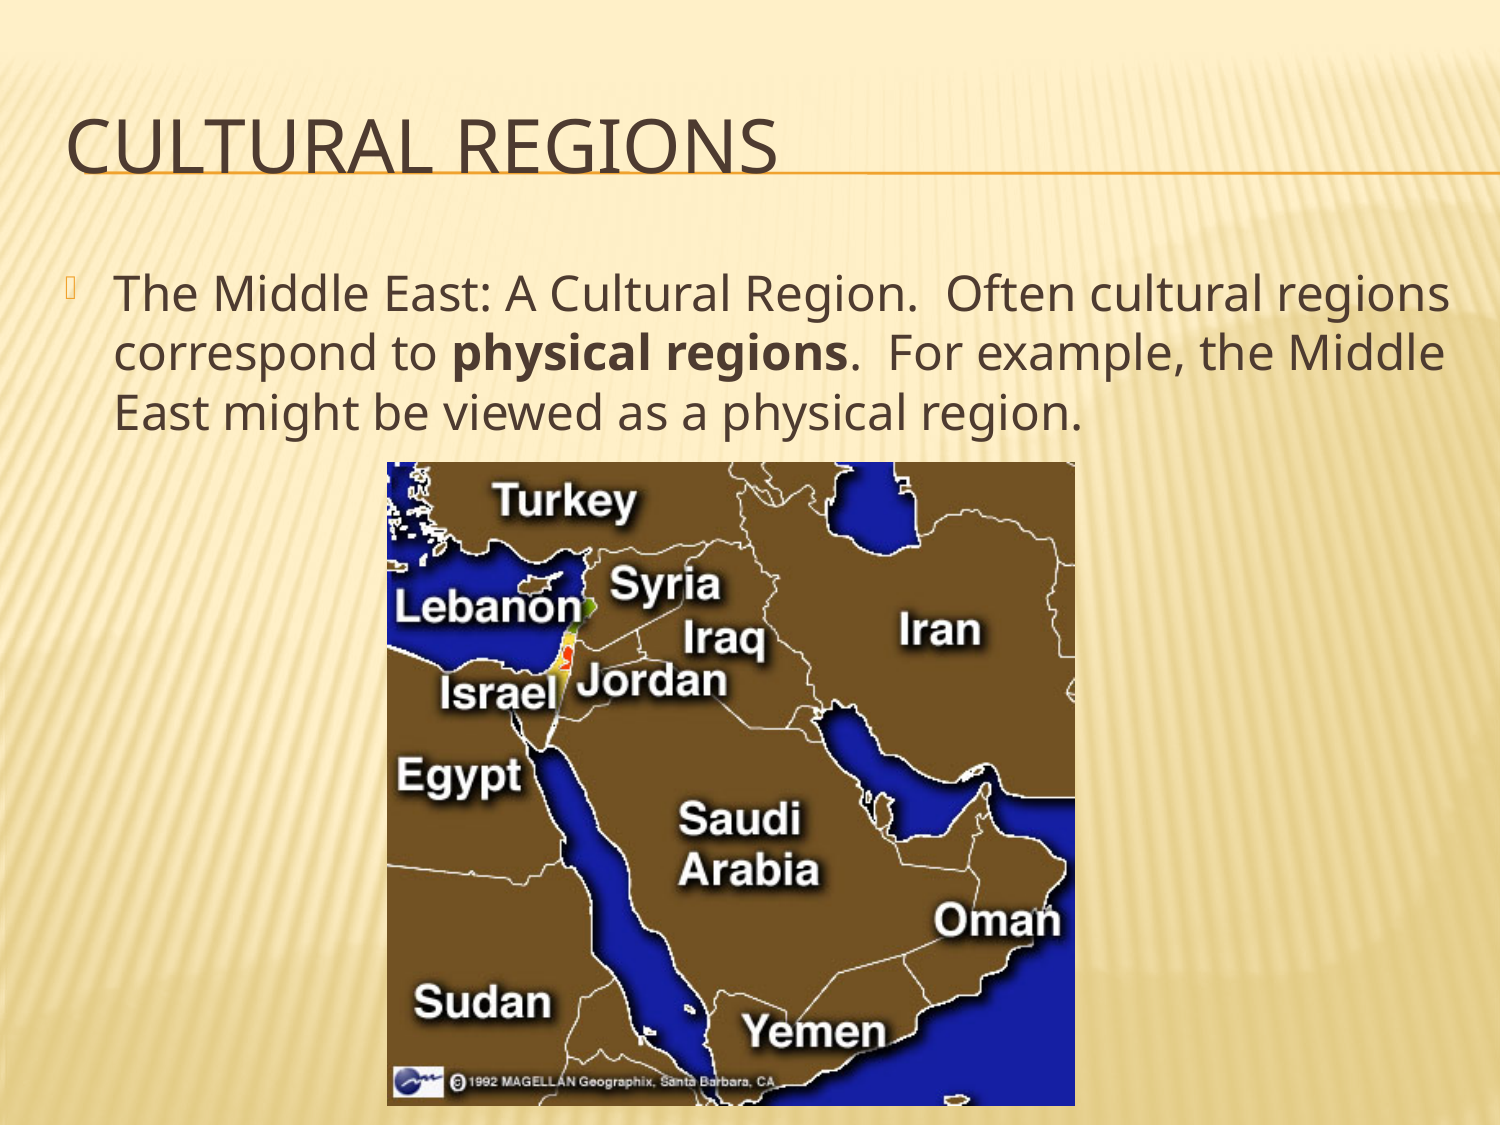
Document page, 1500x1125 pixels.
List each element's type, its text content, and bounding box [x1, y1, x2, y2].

title Cultural Regions [50, 75, 1475, 213]
picture [387, 462, 1076, 1107]
list The Middle East: A Cultural Region. Often cultural regions correspond to physical regions. For example, the Middle East might be viewed as a physical region. [50, 254, 1475, 488]
